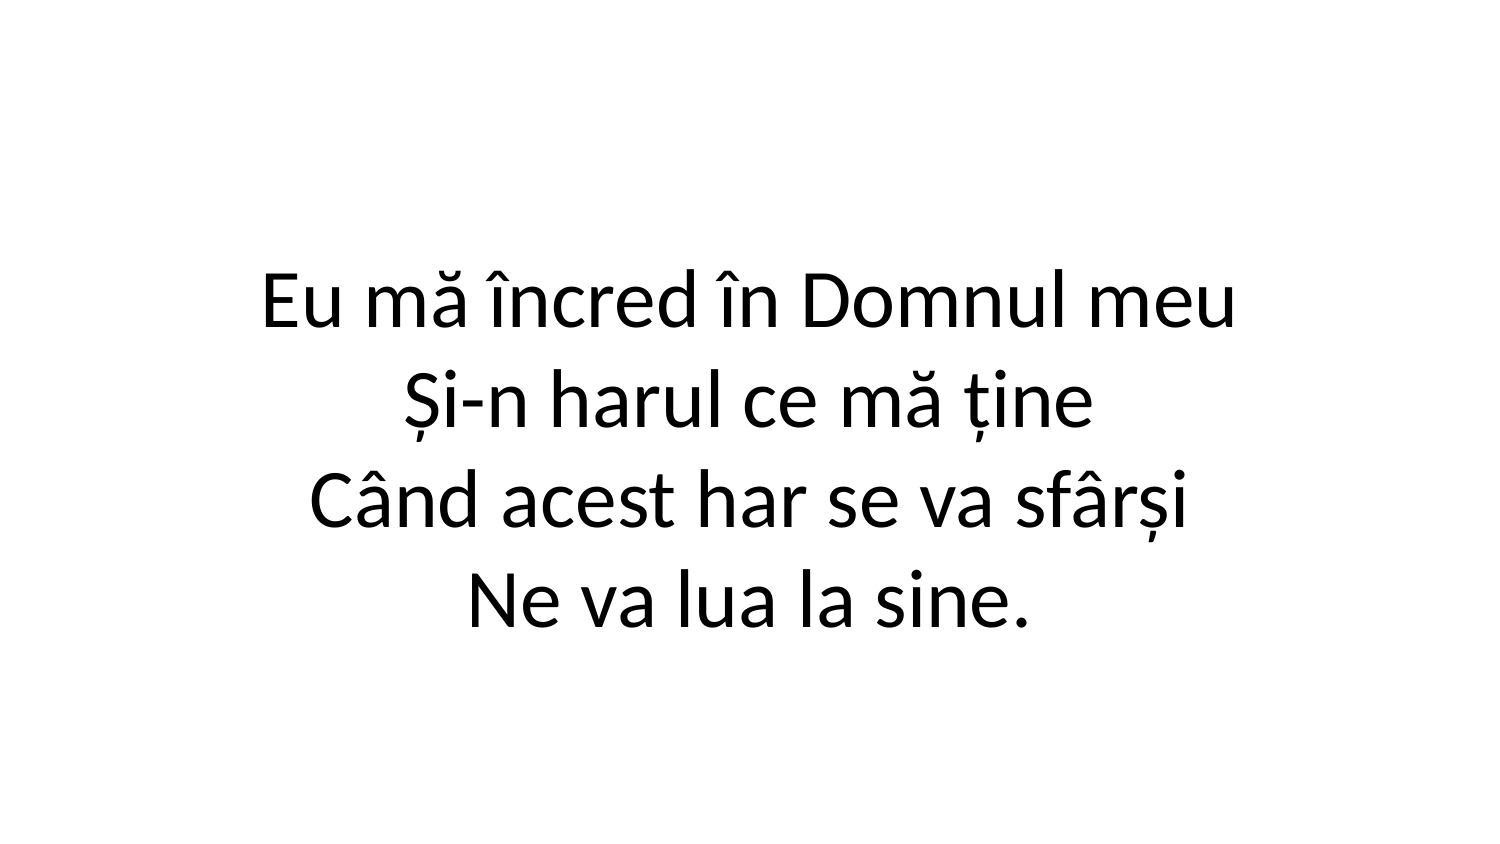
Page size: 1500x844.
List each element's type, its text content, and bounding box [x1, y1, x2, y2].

text_box Eu mă încred în Domnul meu Și-n harul ce mă ține Când acest har se va sfârși Ne va lua la sine. [245, 192, 1255, 652]
